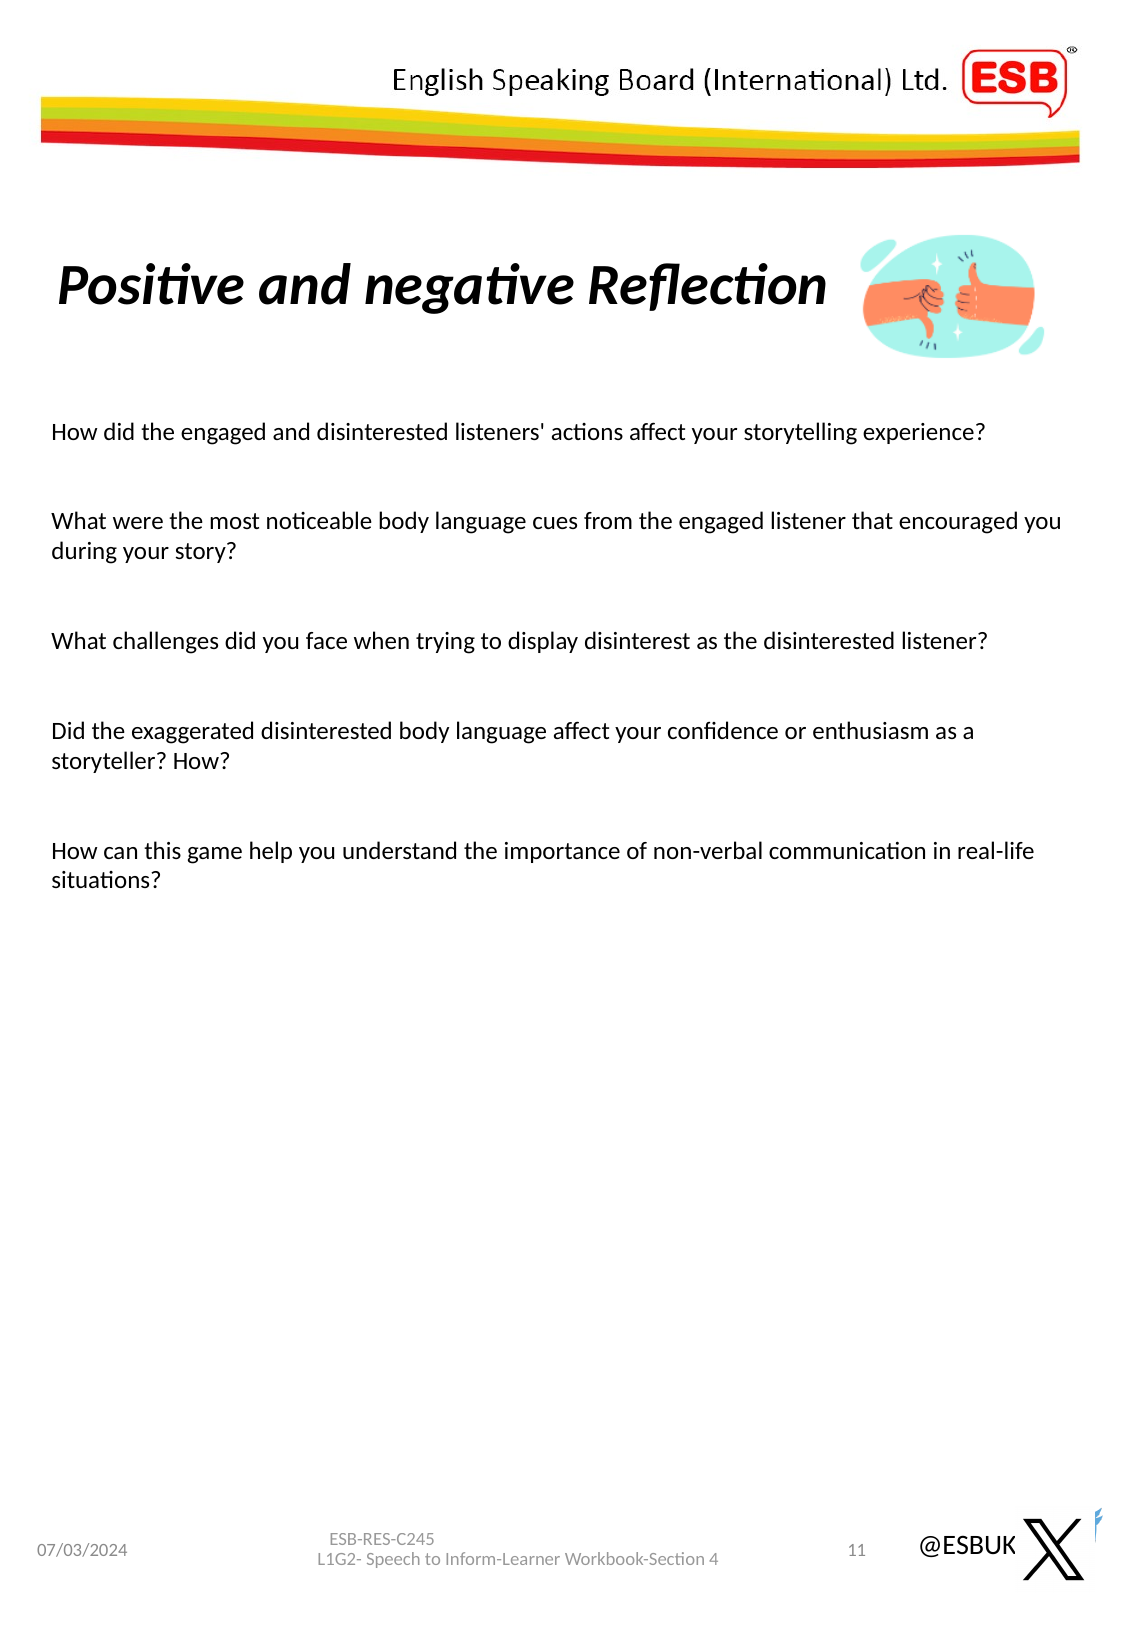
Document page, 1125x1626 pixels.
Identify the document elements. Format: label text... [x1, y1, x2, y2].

picture [1015, 1506, 1103, 1593]
picture [0, 1, 1125, 370]
footer ESB-RES-C245 L1G2- Speech to Inform-Learner Workbook-Section 4 [296, 1506, 697, 1593]
text_box Positive and negative Reflection [42, 242, 857, 330]
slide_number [22, 1506, 276, 1593]
slide_number 11 [697, 1506, 882, 1593]
text_box How did the engaged and disinterested listeners' actions affect your storytelling experience? What were the most noticeable body language cues from the engaged listener that encouraged you during your story? What challenges did you face when trying to display disinterest as the disinterested listener? Did the exaggerated disinterested body language affect your confidence or enthusiasm as a storyteller? How? How can this game help you understand the importance of non-verbal communication in real-life situations? [36, 407, 1089, 902]
